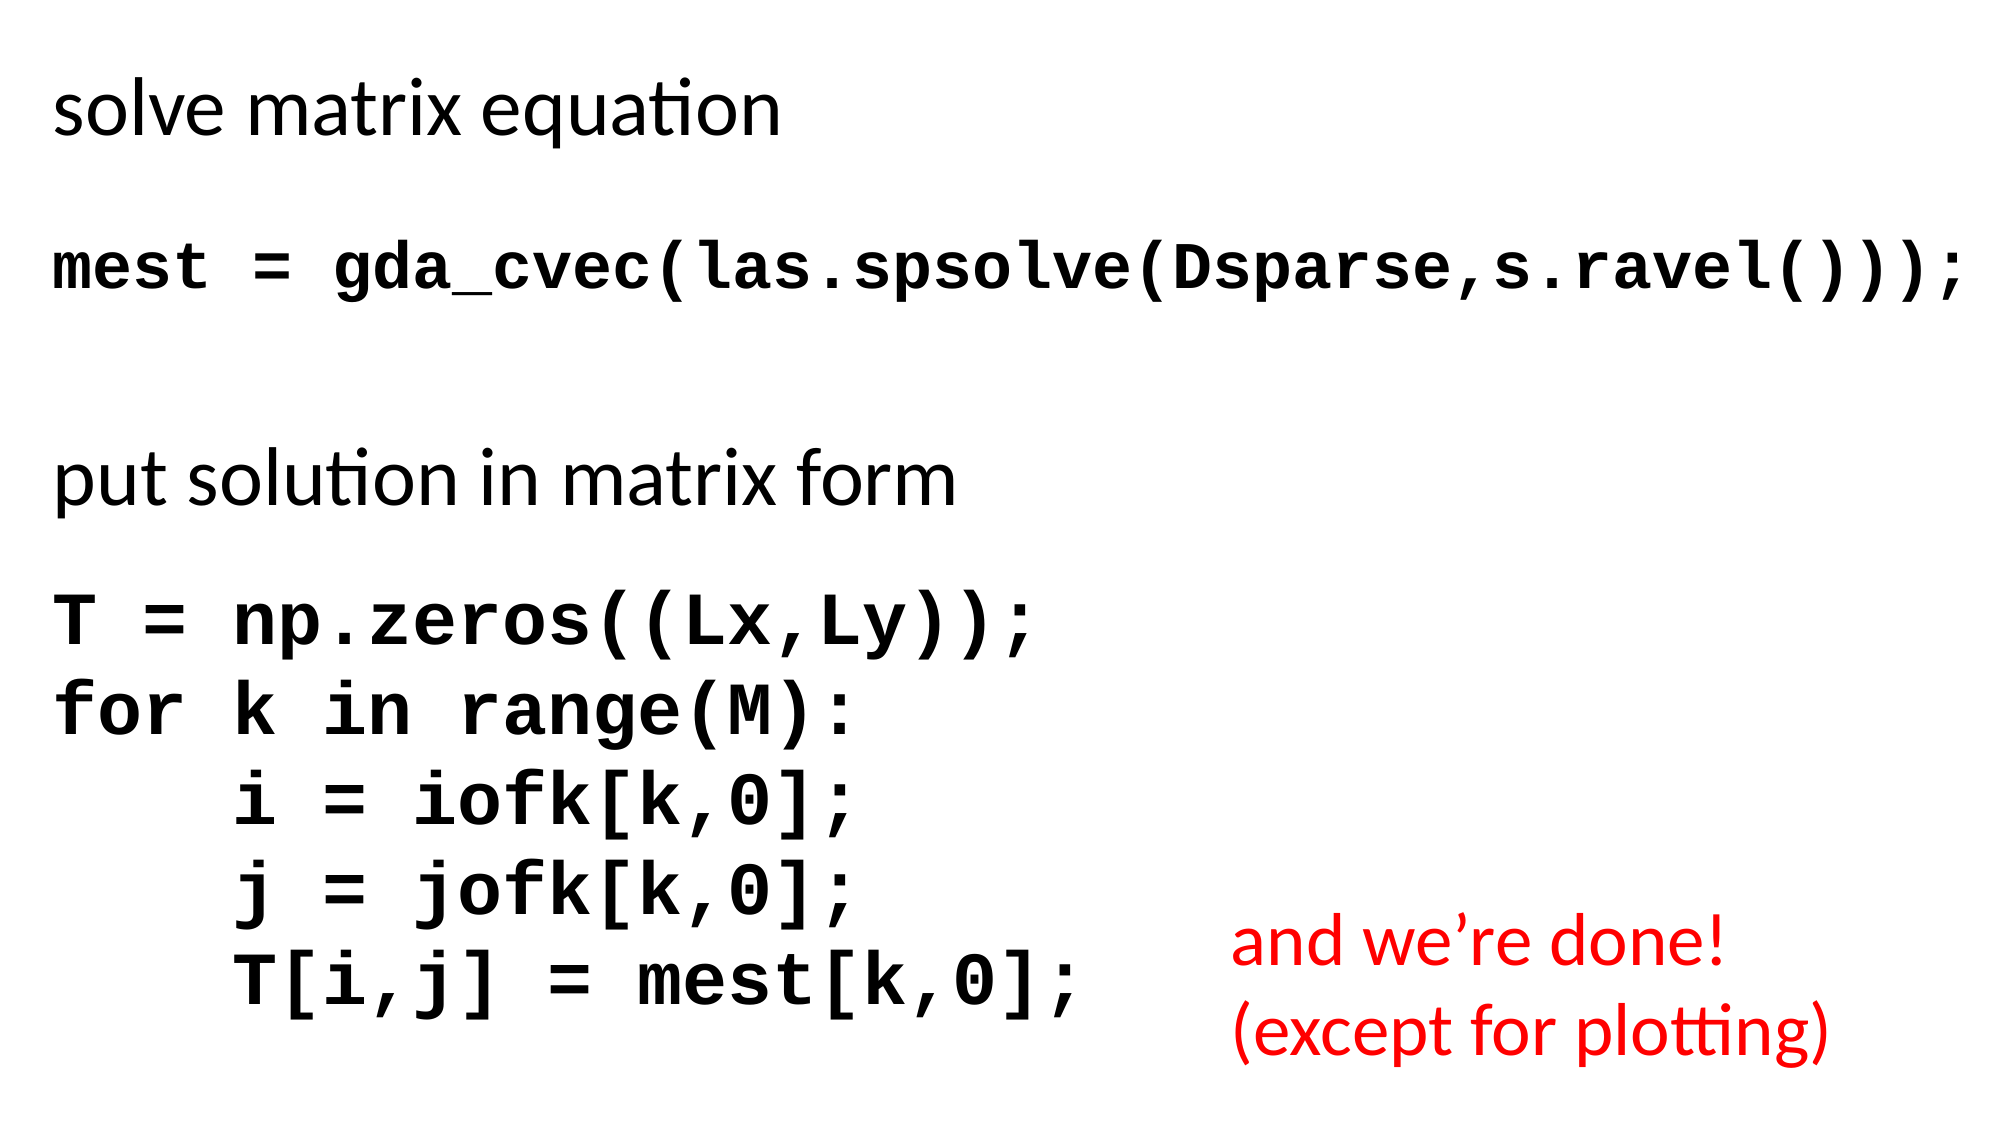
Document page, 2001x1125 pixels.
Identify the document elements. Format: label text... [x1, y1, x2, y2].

text_box mest = gda_cvec(las.spsolve(Dsparse,s.ravel())); [37, 214, 2000, 310]
text_box and we’re done! (except for plotting) [1216, 883, 1934, 1078]
text_box T = np.zeros((Lx,Ly)); for k in range(M): i = iofk[k,0]; j = jofk[k,0]; T[i,j] = mest[k,0]; [37, 562, 1416, 1028]
text_box put solution in matrix form [37, 414, 1839, 530]
text_box solve matrix equation [37, 45, 1839, 160]
